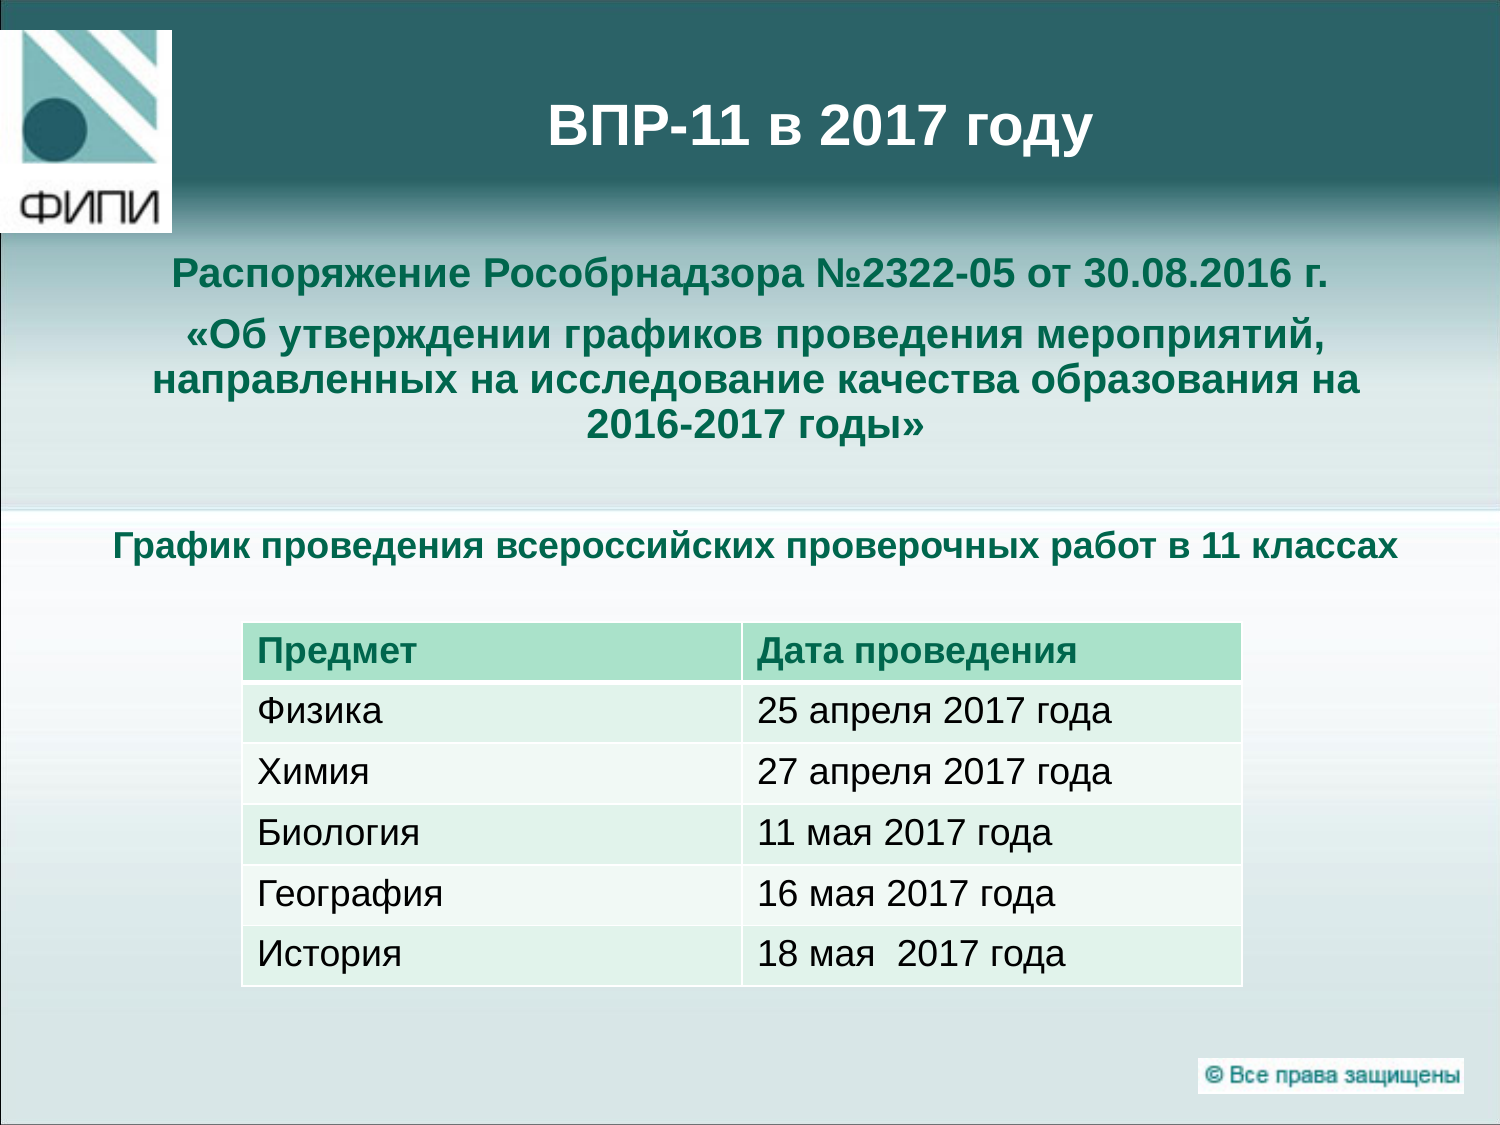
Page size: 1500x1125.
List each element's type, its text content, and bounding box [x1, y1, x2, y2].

table_header Дата проведения [743, 623, 1241, 680]
table_cell География [243, 866, 741, 925]
table_cell 25 апреля 2017 года [743, 685, 1241, 742]
table_cell История [243, 926, 741, 985]
text_box Распоряжение Рособрнадзора №2322-05 от 30.08.2016 г. «Об утверждении графиков проведения мероприятий, направленных на исследование качества образования на 2016-2017 годы» График проведения всероссийских проверочных работ в 11 классах [88, 243, 1424, 1071]
table_cell 16 мая 2017 года [743, 866, 1241, 925]
title ВПР-11 в 2017 году [265, 1, 1377, 243]
table_cell 27 апреля 2017 года [743, 744, 1241, 803]
table_cell Химия [243, 744, 741, 803]
table_cell Физика [243, 685, 741, 742]
table_cell 18 мая 2017 года [743, 926, 1241, 985]
picture [0, 0, 1500, 1125]
table_cell 11 мая 2017 года [743, 805, 1241, 864]
table_header Предмет [243, 623, 741, 680]
table_cell Биология [243, 805, 741, 864]
